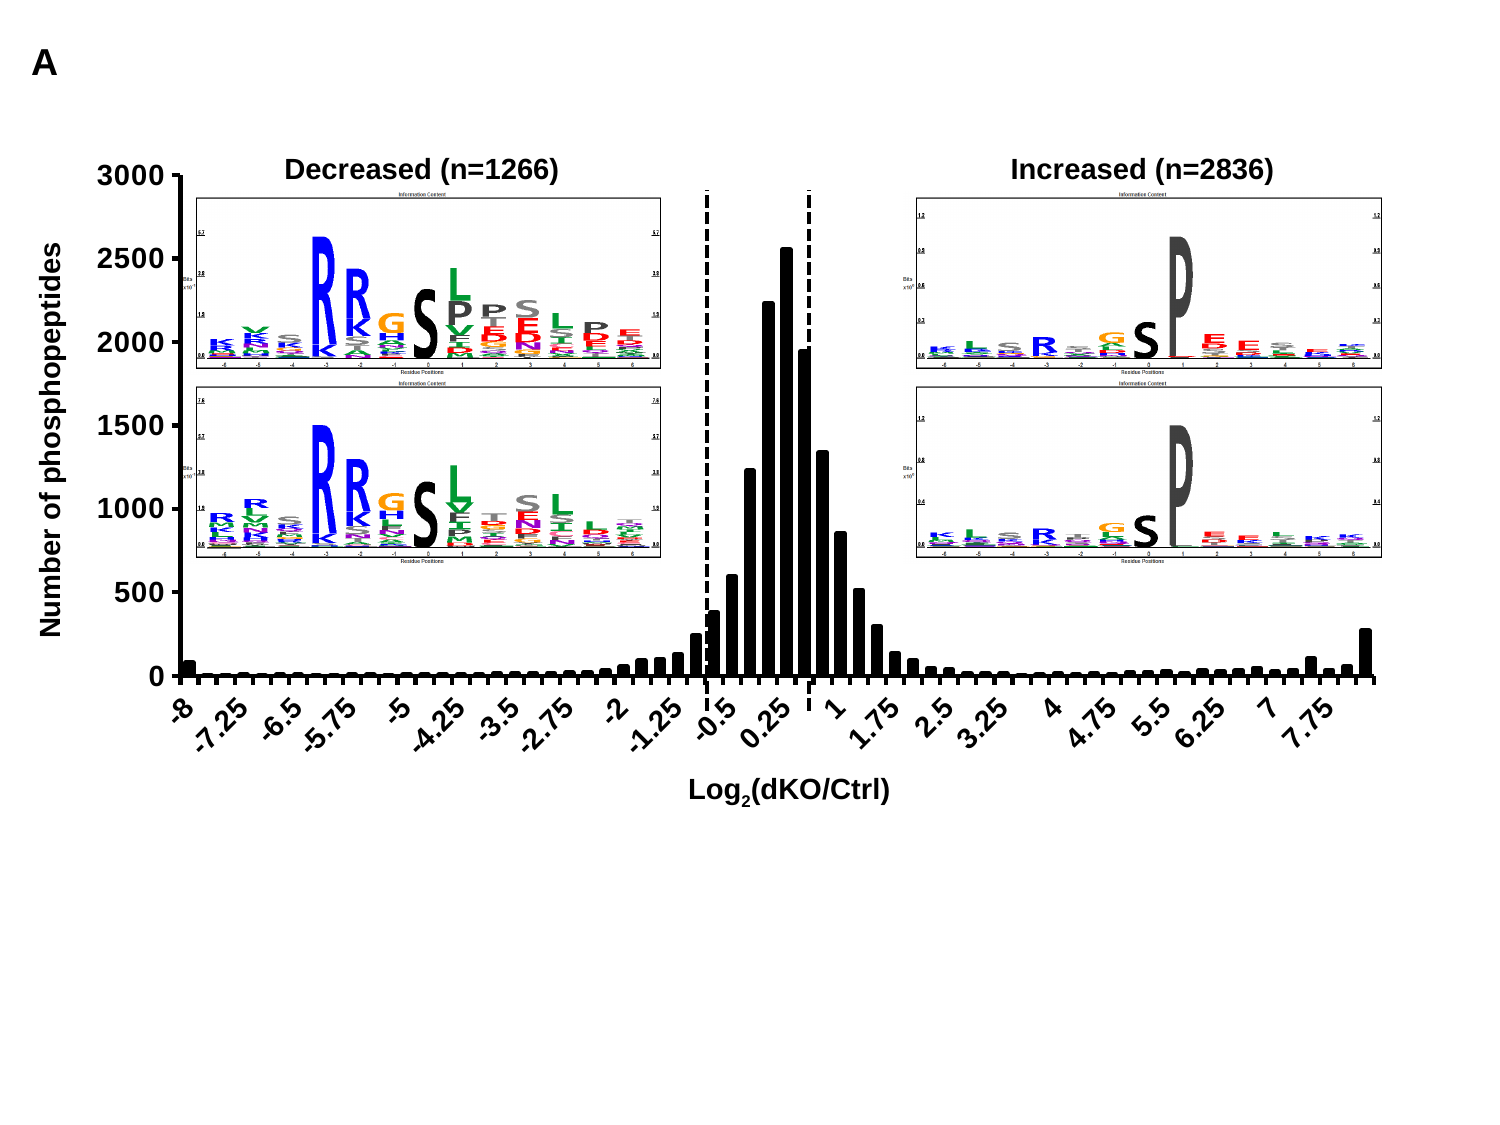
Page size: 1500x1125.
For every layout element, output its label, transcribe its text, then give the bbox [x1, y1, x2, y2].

chart [69, 145, 1402, 776]
picture [903, 190, 1382, 375]
picture [182, 190, 662, 375]
text_box Number of phosphopeptides [23, 169, 64, 711]
picture [903, 379, 1382, 564]
text_box Log2(dKO/Ctrl) [497, 784, 1081, 818]
text_box A [16, 30, 101, 91]
picture [182, 379, 662, 564]
